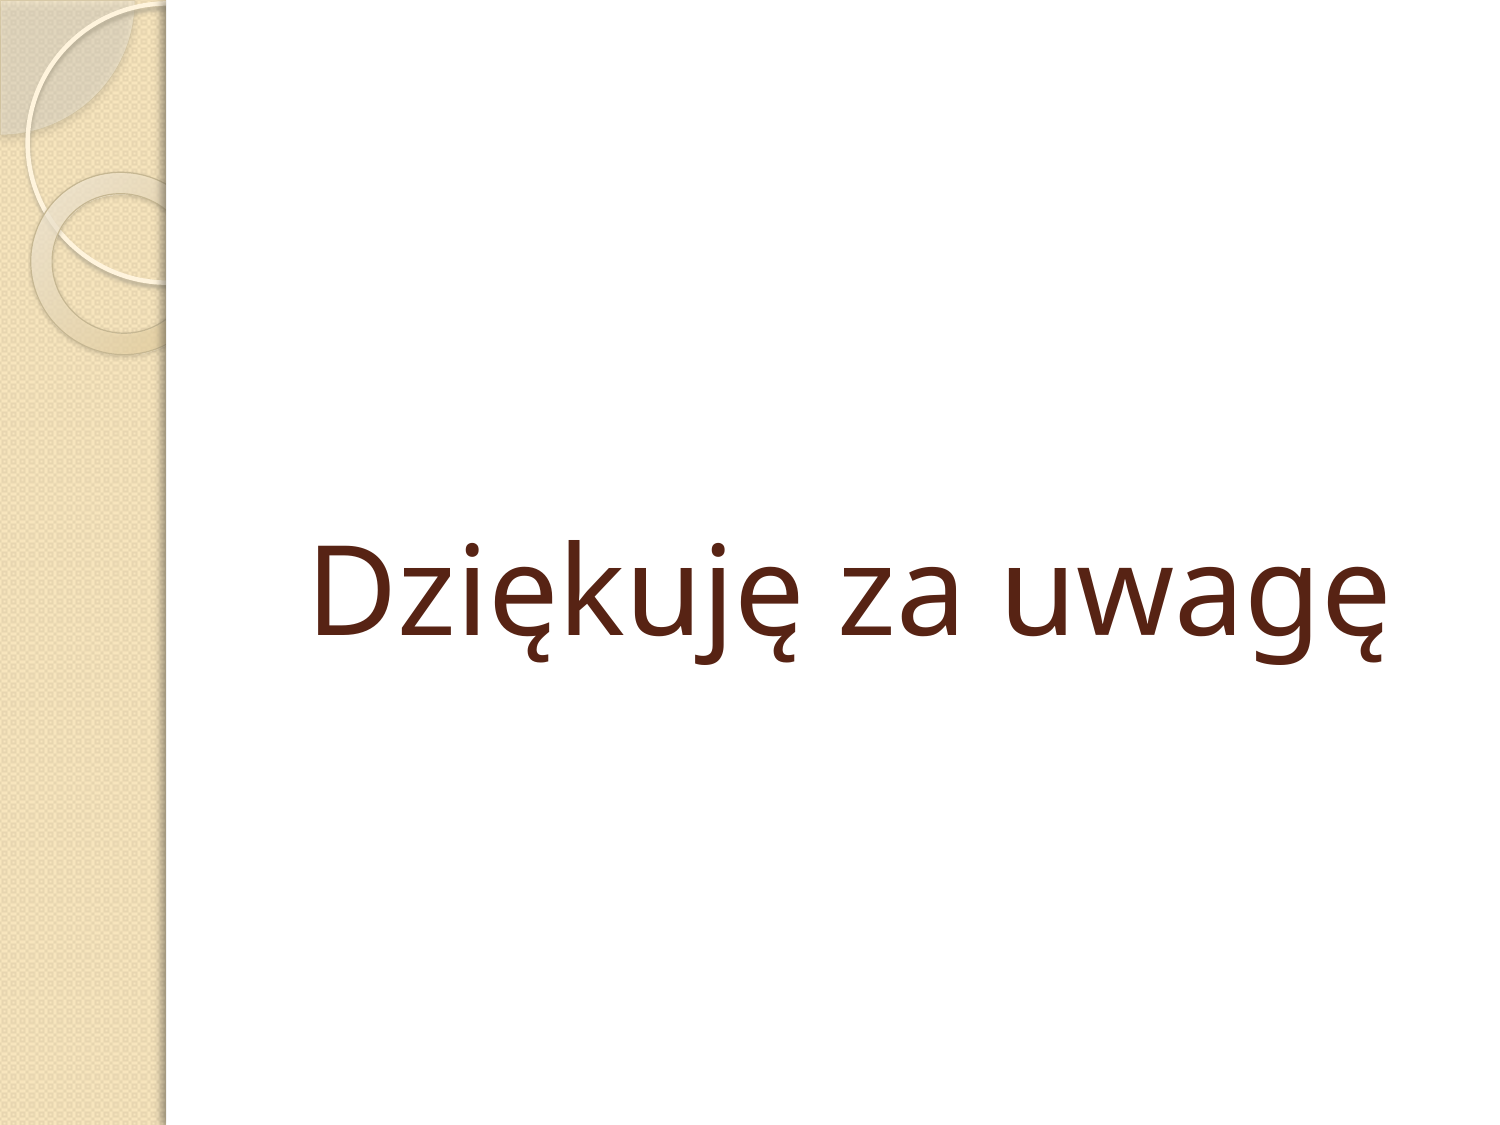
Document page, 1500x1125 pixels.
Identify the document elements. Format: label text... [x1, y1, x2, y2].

title Dziękuję za uwagę [234, 492, 1465, 680]
